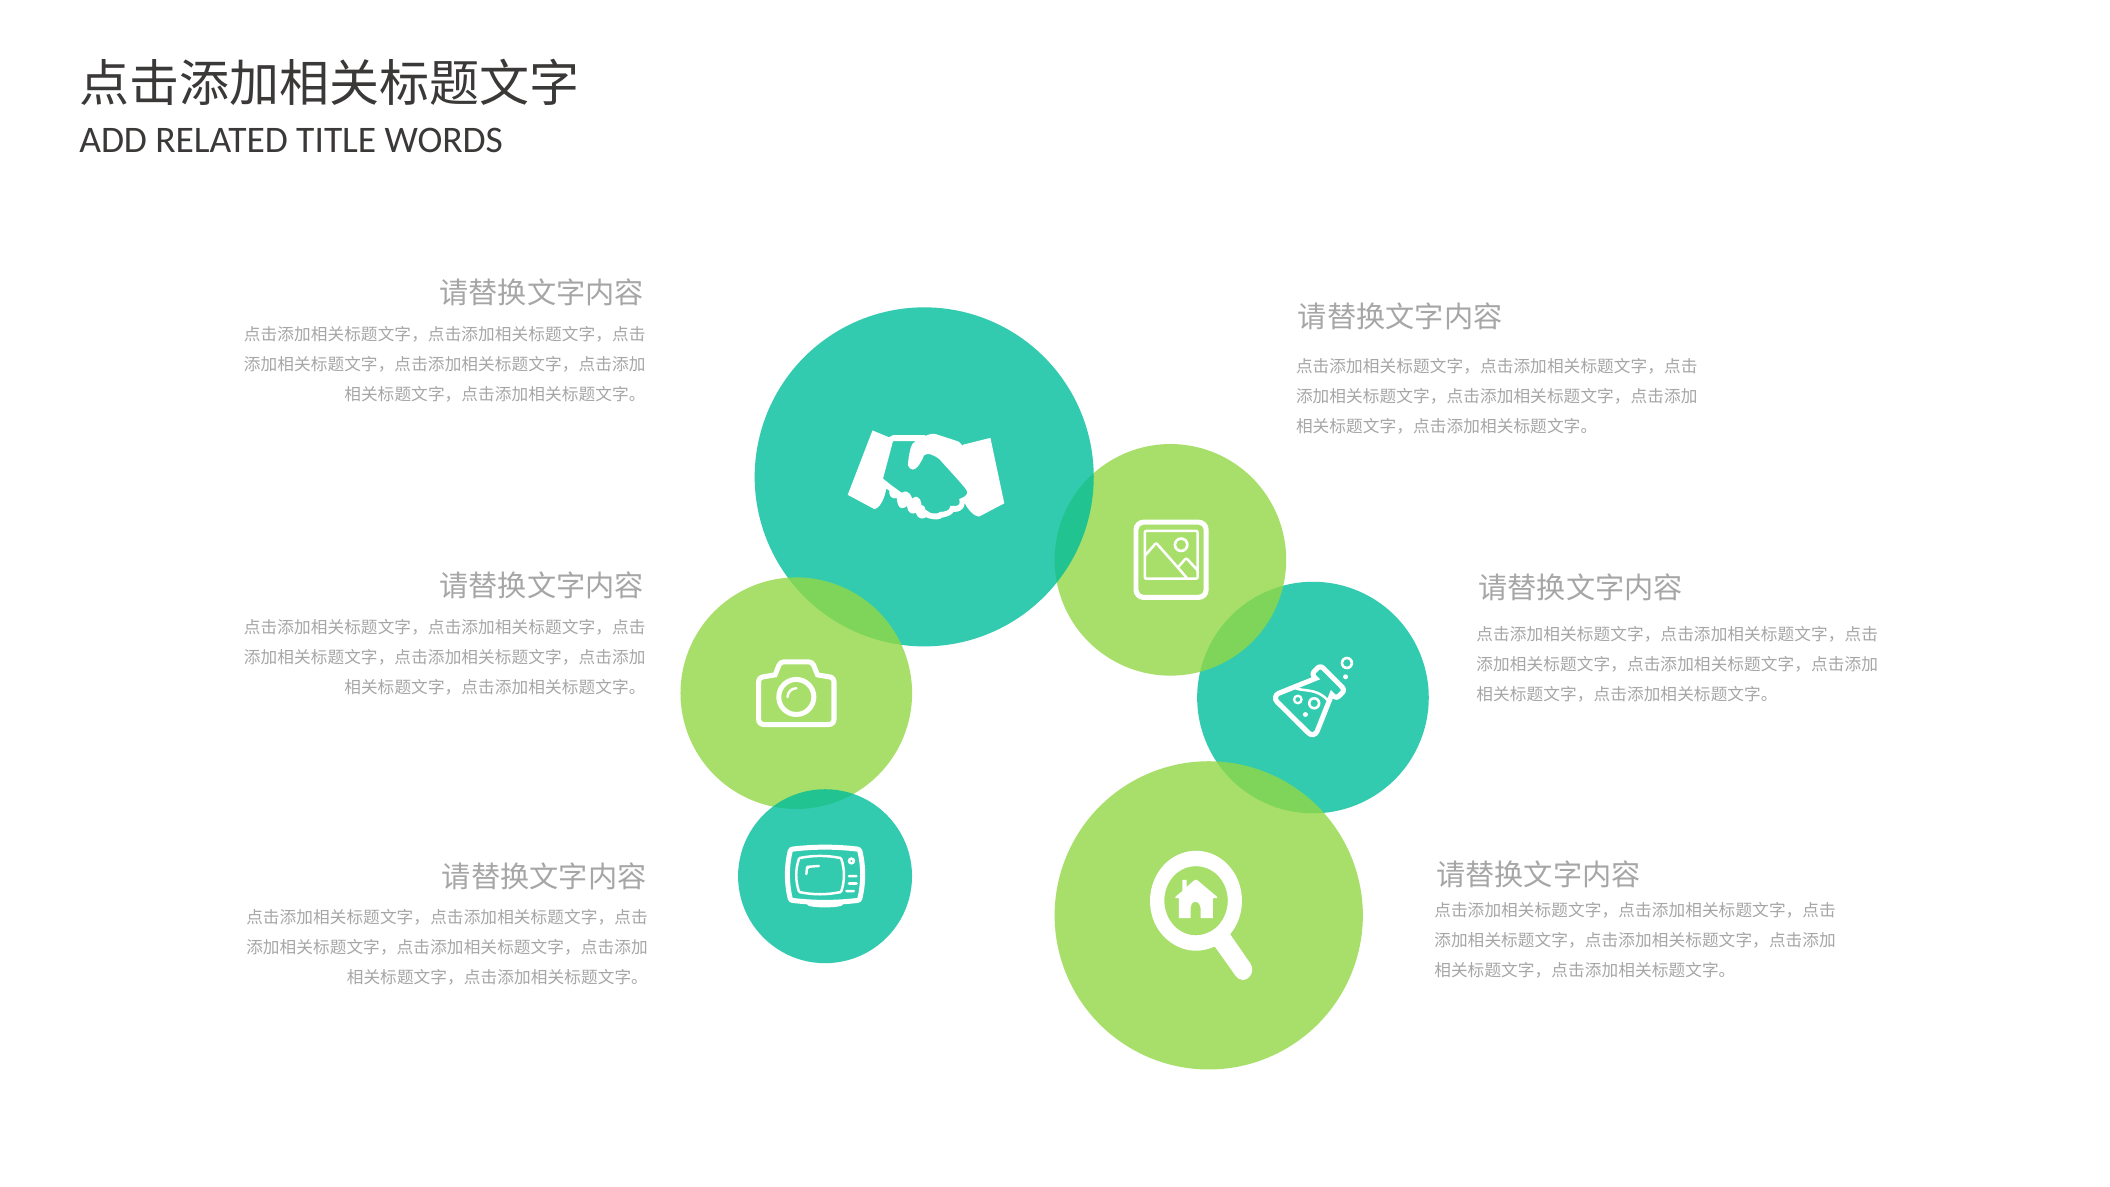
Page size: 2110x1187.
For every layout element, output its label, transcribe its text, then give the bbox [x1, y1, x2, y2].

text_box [738, 789, 913, 964]
text_box 点击添加相关标题文字，点击添加相关标题文字，点击添加相关标题文字，点击添加相关标题文字，点击添加相关标题文字，点击添加相关标题文字。 [1420, 883, 1856, 988]
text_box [754, 307, 1094, 647]
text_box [1197, 581, 1429, 814]
text_box 请替换文字内容 [261, 259, 661, 318]
text_box 点击添加相关标题文字，点击添加相关标题文字，点击添加相关标题文字，点击添加相关标题文字，点击添加相关标题文字，点击添加相关标题文字。 [1281, 338, 1717, 443]
text_box 点击添加相关标题文字，点击添加相关标题文字，点击添加相关标题文字，点击添加相关标题文字，点击添加相关标题文字，点击添加相关标题文字。 [1462, 606, 1898, 711]
text_box 请替换文字内容 [1282, 283, 1681, 341]
text_box 点击添加相关标题文字 [63, 43, 596, 120]
text_box 点击添加相关标题文字，点击添加相关标题文字，点击添加相关标题文字，点击添加相关标题文字，点击添加相关标题文字，点击添加相关标题文字。 [224, 599, 660, 704]
text_box 请替换文字内容 [261, 552, 661, 611]
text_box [1054, 761, 1363, 1070]
text_box ADD RELATED TITLE WORDS [63, 107, 520, 169]
text_box 点击添加相关标题文字，点击添加相关标题文字，点击添加相关标题文字，点击添加相关标题文字，点击添加相关标题文字，点击添加相关标题文字。 [224, 306, 660, 411]
text_box 点击添加相关标题文字，点击添加相关标题文字，点击添加相关标题文字，点击添加相关标题文字，点击添加相关标题文字，点击添加相关标题文字。 [227, 890, 663, 995]
text_box 请替换文字内容 [1462, 554, 1862, 613]
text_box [680, 577, 913, 809]
text_box 请替换文字内容 [263, 843, 663, 901]
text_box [1054, 444, 1287, 676]
text_box 请替换文字内容 [1420, 841, 1819, 899]
